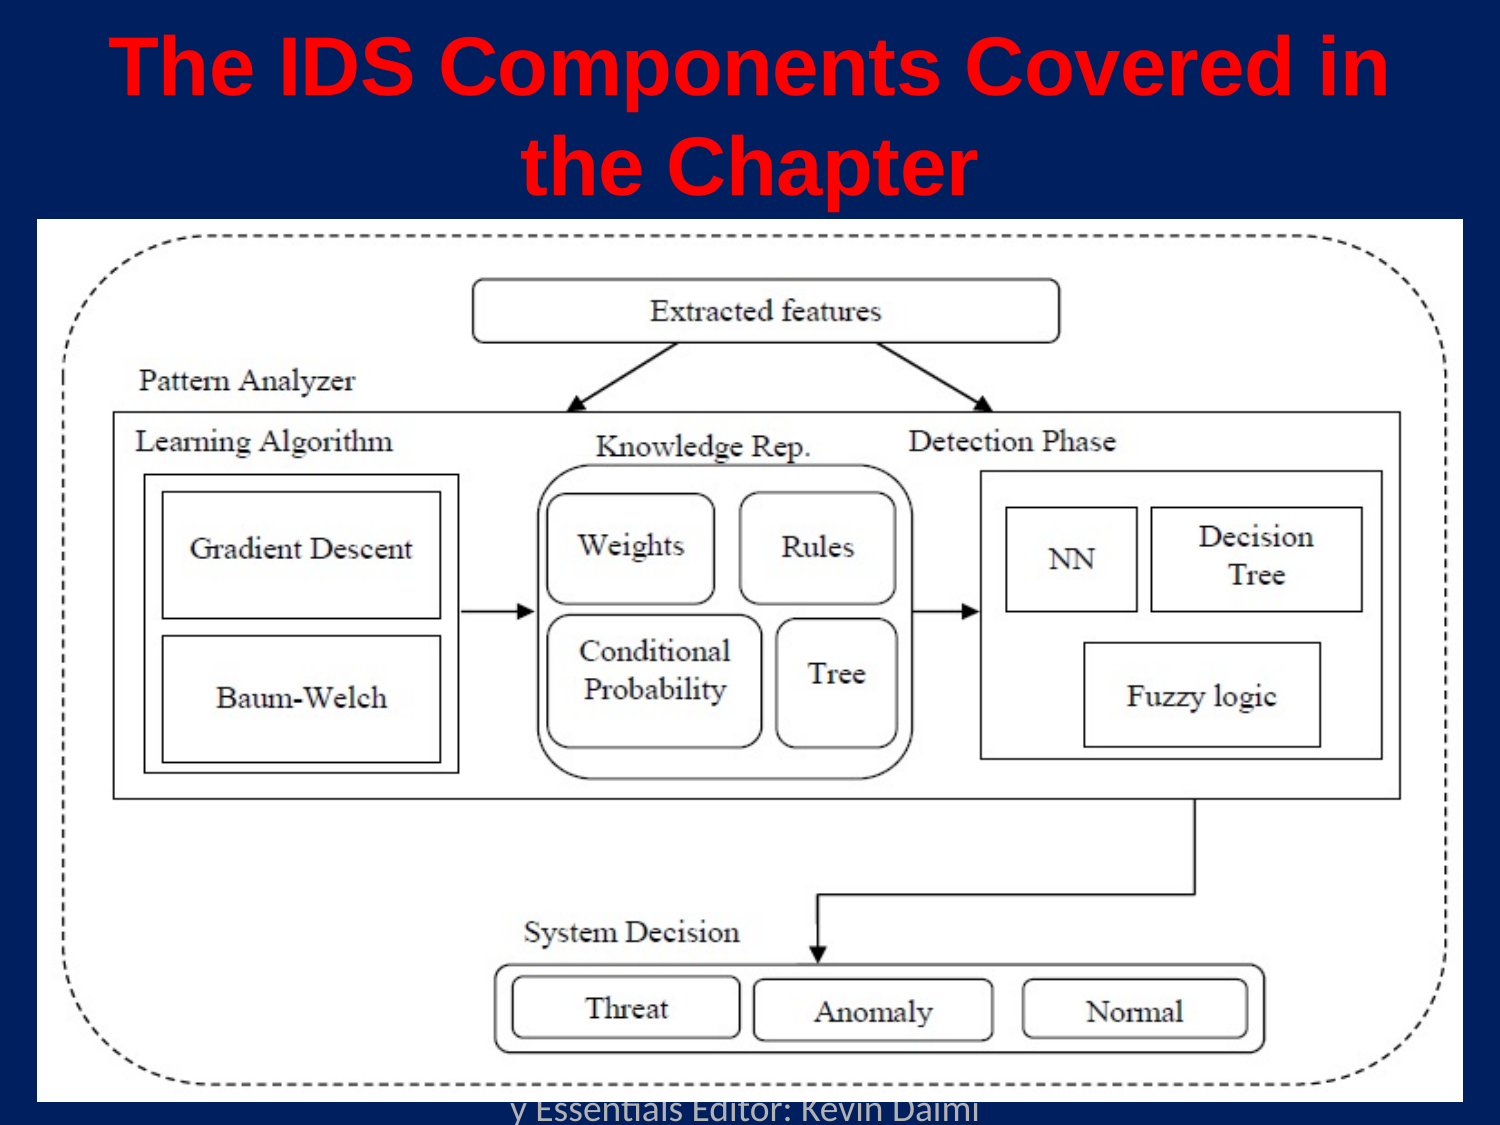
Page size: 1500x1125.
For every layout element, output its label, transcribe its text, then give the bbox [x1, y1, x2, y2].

picture [37, 219, 1463, 1102]
title The IDS Components Covered in the Chapter [44, 12, 1456, 215]
